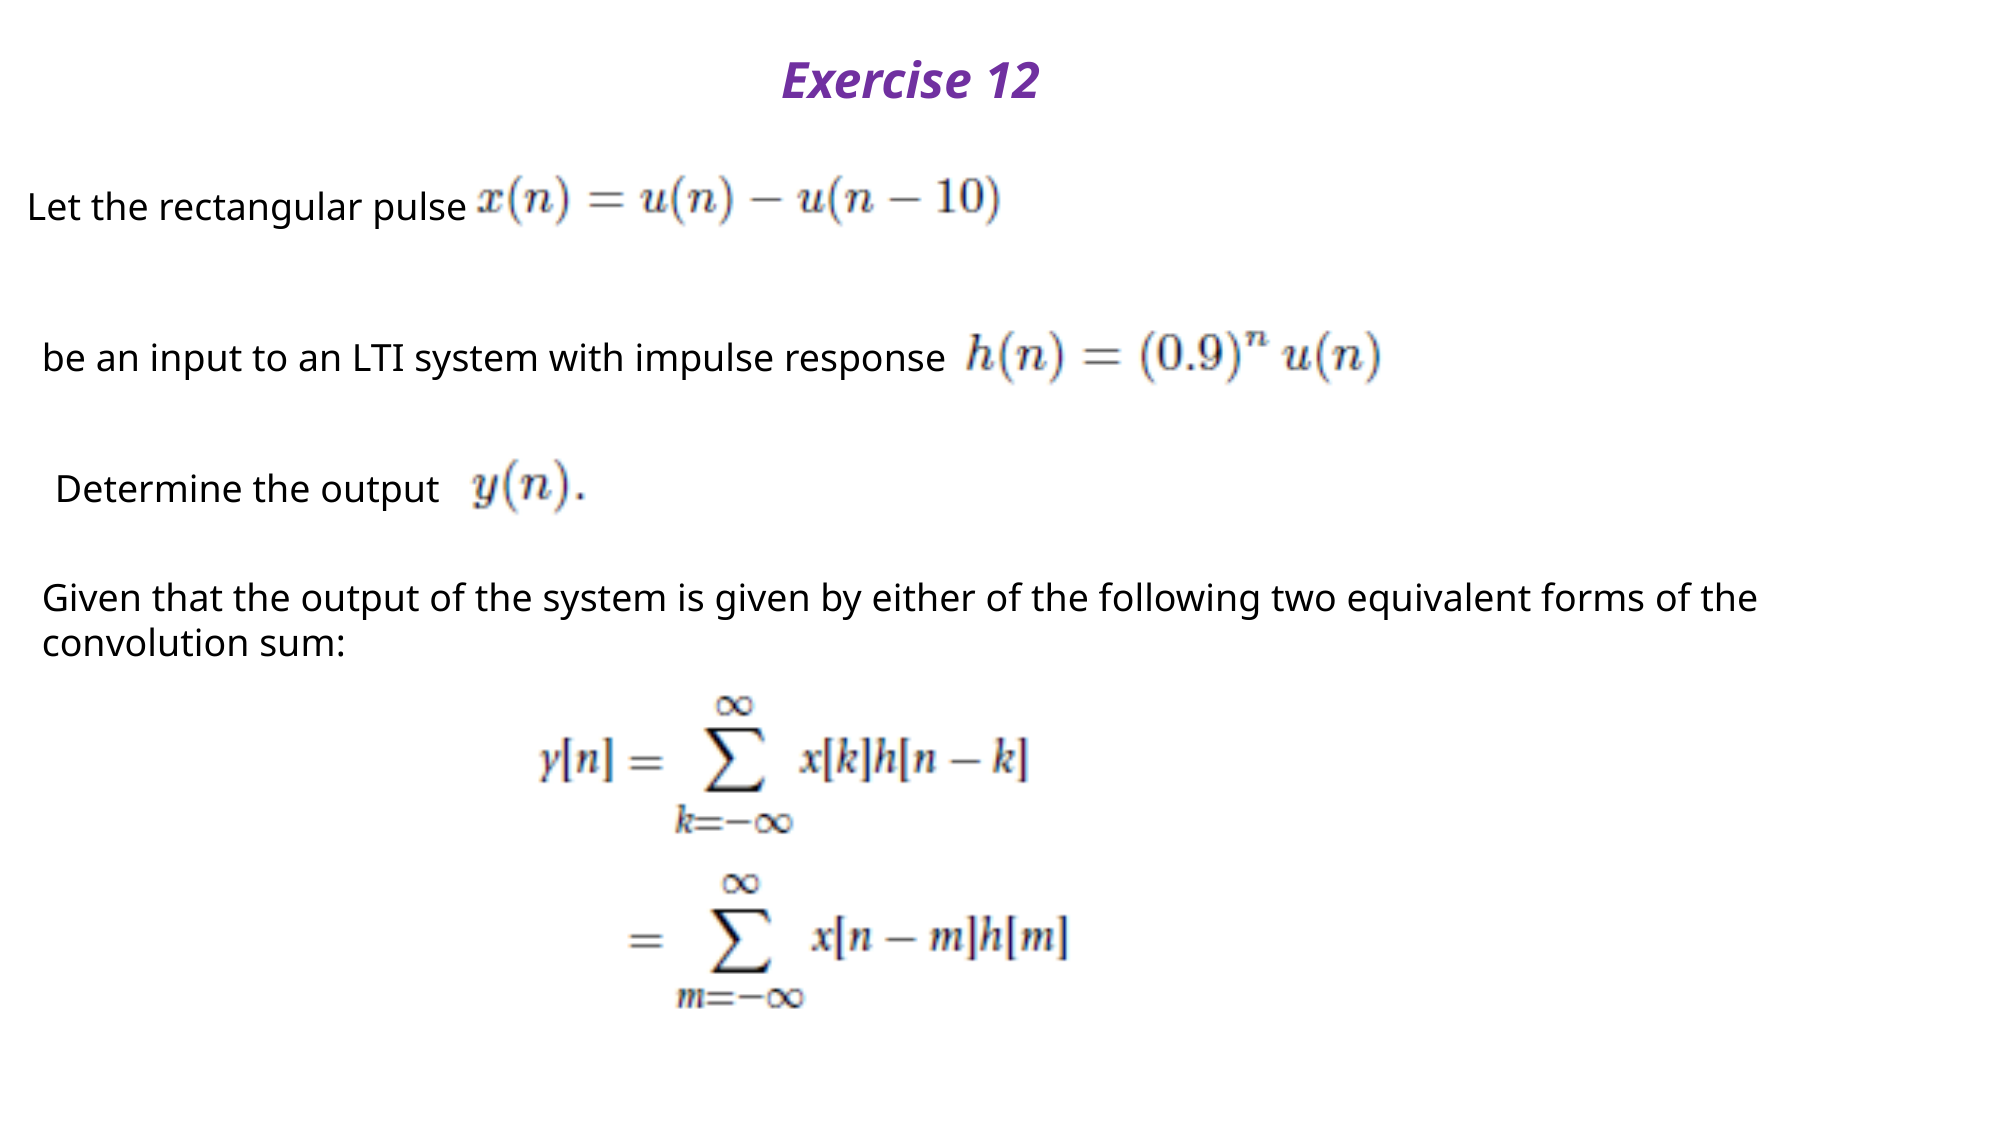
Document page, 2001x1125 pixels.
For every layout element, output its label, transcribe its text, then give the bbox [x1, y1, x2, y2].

text_box Given that the output of the system is given by either of the following two equivalent forms of the convolution sum: [27, 566, 1953, 672]
text_box Determine the output [40, 457, 455, 518]
picture [465, 448, 589, 528]
text_box Exercise 12 [766, 37, 1055, 117]
text_box be an input to an LTI system with impulse response [27, 327, 950, 387]
picture [950, 305, 1407, 410]
picture [515, 672, 1102, 1028]
picture [470, 165, 1009, 236]
text_box Let the rectangular pulse [11, 175, 470, 235]
